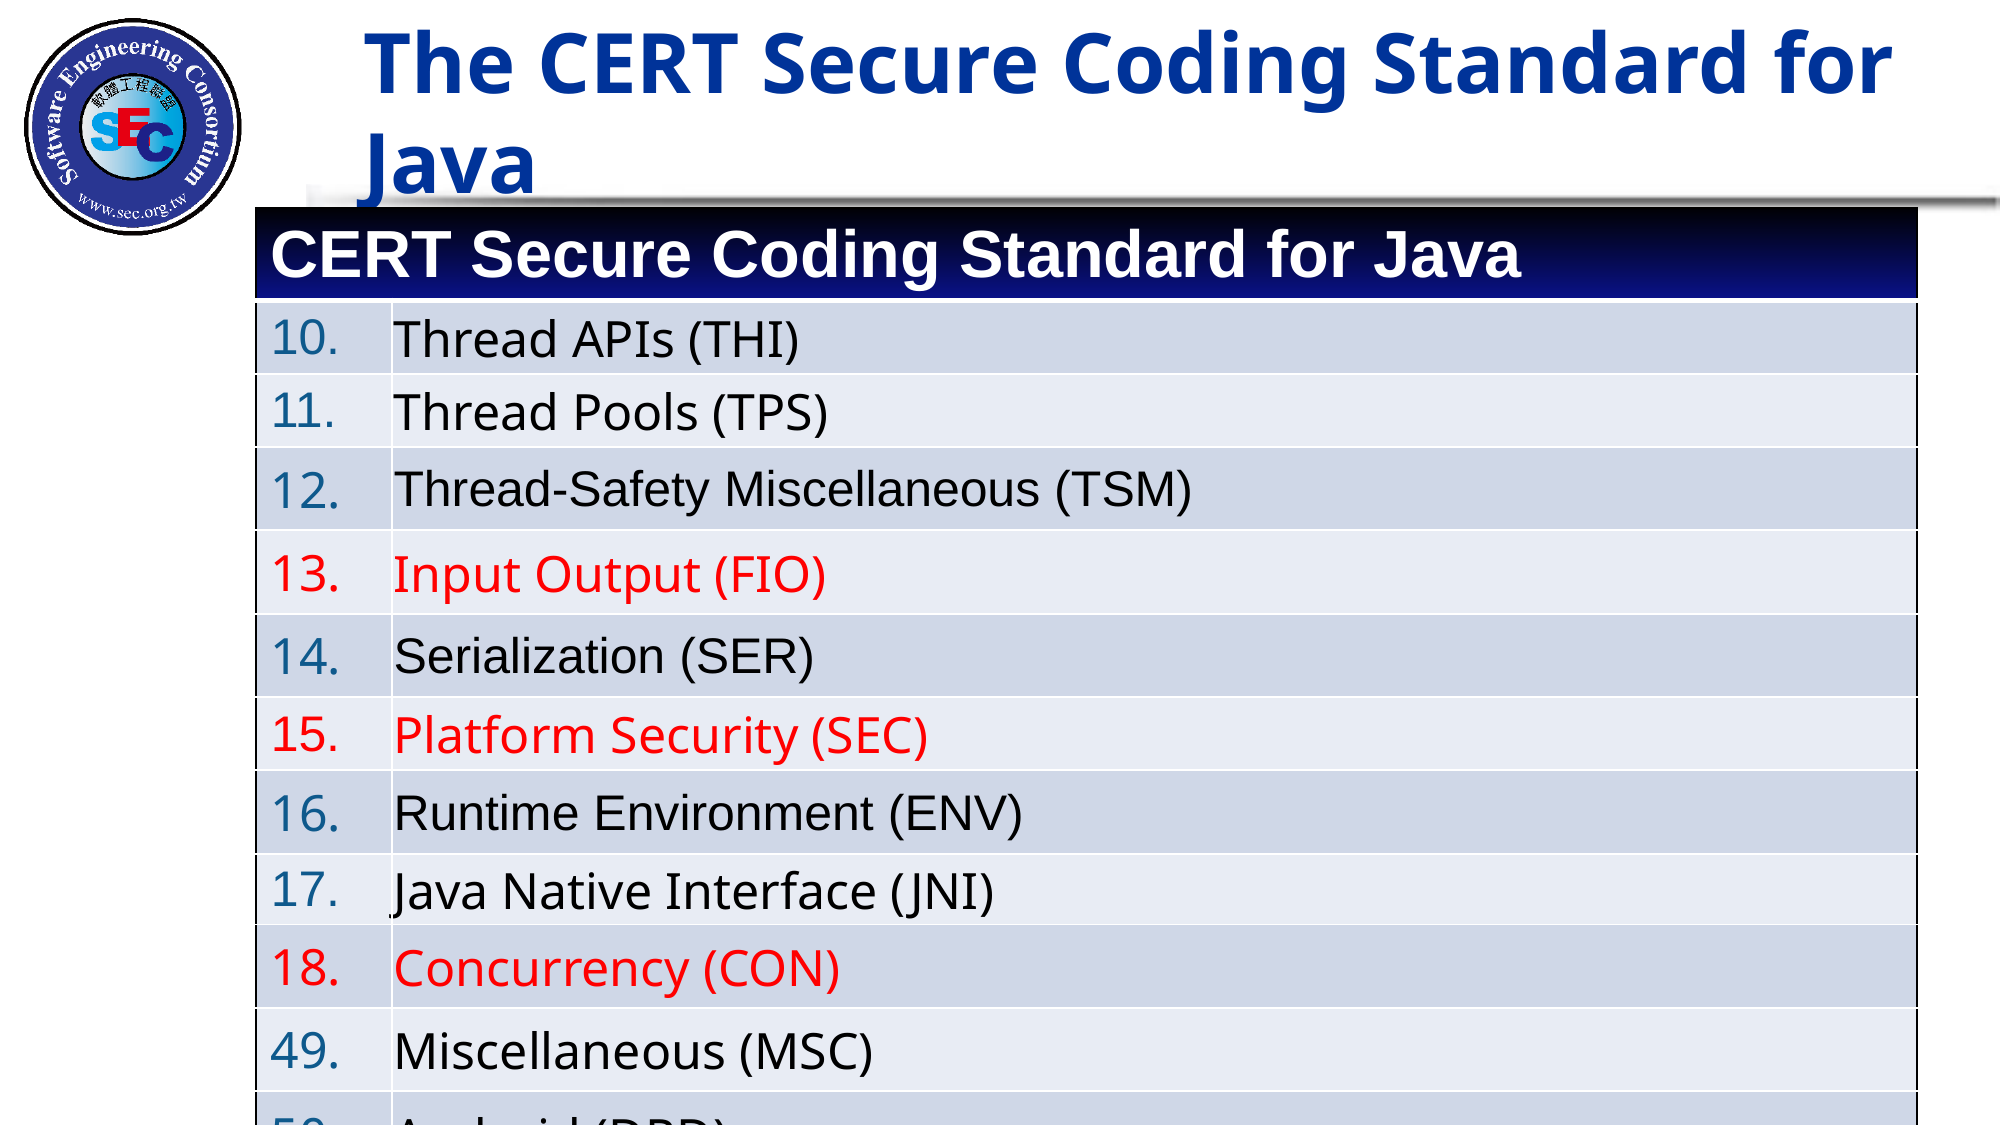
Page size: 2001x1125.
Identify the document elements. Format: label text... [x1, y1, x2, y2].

picture [306, 184, 2000, 223]
table_cell 16. [257, 771, 391, 853]
table_cell Concurrency (CON) [393, 925, 1916, 1007]
table_cell Platform Security (SEC) [393, 698, 1916, 769]
table_cell 18. [257, 925, 391, 1007]
table_cell Thread-Safety Miscellaneous (TSM) [393, 448, 1916, 529]
table_cell Thread Pools (TPS) [393, 375, 1916, 446]
table_cell 14. [257, 615, 391, 696]
title The CERT Secure Coding Standard for Java [348, 42, 2000, 179]
table_cell 49. [257, 1009, 391, 1090]
table_cell 50. [257, 1092, 391, 1125]
table_cell Serialization (SER) [393, 615, 1916, 696]
table_cell Input Output (FIO) [393, 531, 1916, 613]
table_cell Miscellaneous (MSC) [393, 1009, 1916, 1090]
picture [0, 0, 265, 259]
table_cell 15. [257, 698, 391, 769]
table_cell 11. [257, 375, 391, 446]
table_header CERT Secure Coding Standard for Java [257, 209, 1916, 298]
table_cell 10. [257, 303, 391, 373]
table_cell Java Native Interface (JNI) [393, 855, 1916, 924]
table_cell Android (DRD) [393, 1092, 1916, 1125]
table_cell 12. [257, 448, 391, 529]
table_cell Runtime Environment (ENV) [393, 771, 1916, 853]
table_cell 17. [257, 855, 391, 924]
table_cell Thread APIs (THI) [393, 303, 1916, 373]
table_cell 13. [257, 531, 391, 613]
